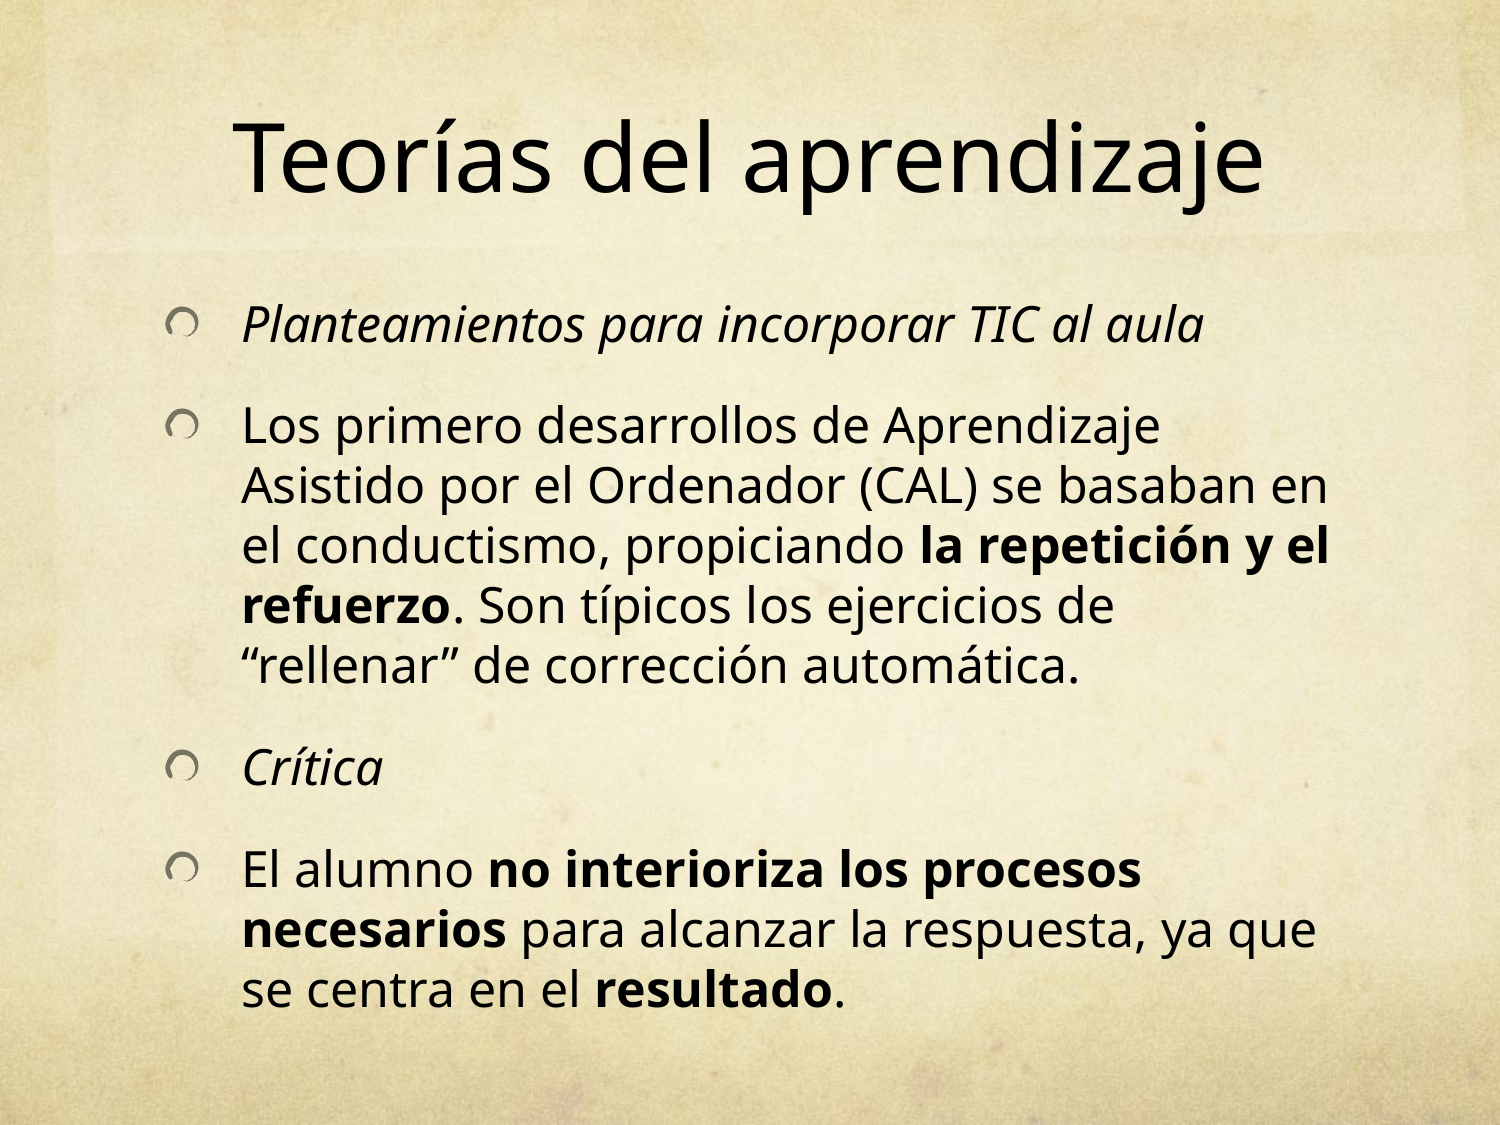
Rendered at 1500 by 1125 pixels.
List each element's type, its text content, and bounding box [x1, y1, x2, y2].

list Planteamientos para incorporar TIC al aula Los primero desarrollos de Aprendizaje Asistido por el Ordenador (CAL) se basaban en el conductismo, propiciando la repetición y el refuerzo. Son típicos los ejercicios de “rellenar” de corrección automática. Crítica El alumno no interioriza los procesos necesarios para alcanzar la respuesta, ya que se centra en el resultado. [150, 284, 1350, 950]
title Teorías del aprendizaje [150, 82, 1350, 225]
picture [0, 0, 1500, 1125]
